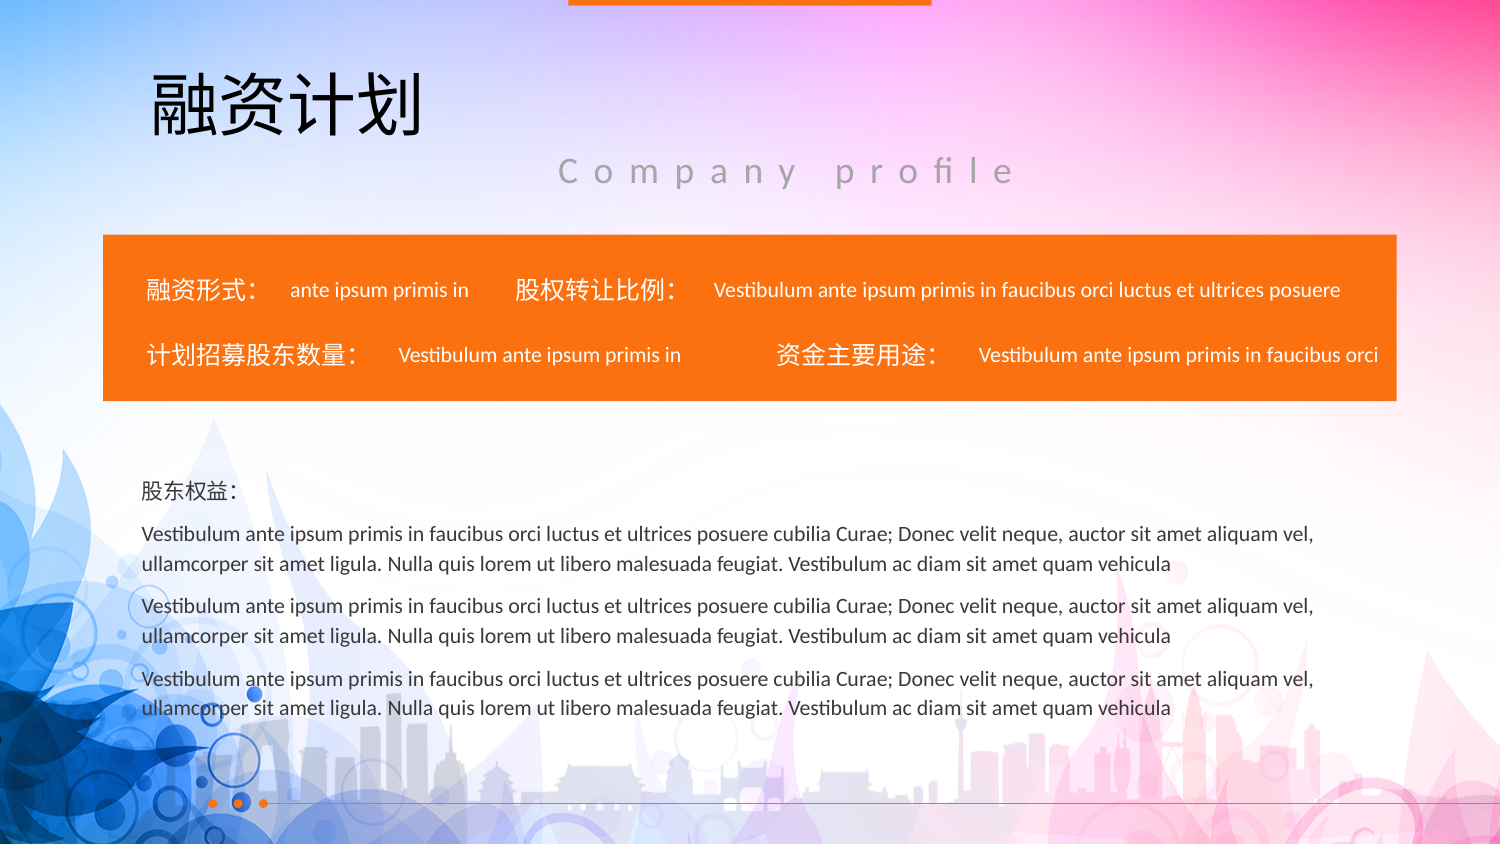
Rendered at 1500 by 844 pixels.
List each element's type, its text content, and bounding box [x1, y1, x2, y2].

text_box Company profile [543, 138, 1028, 199]
text_box 股东权益： Vestibulum ante ipsum primis in faucibus orci luctus et ultrices posuere cubilia Curae; Donec velit neque, auctor sit amet aliquam vel, ullamcorper sit amet ligula. Nulla quis lorem ut libero malesuada feugiat. Vestibulum ac diam sit amet quam vehicula Vestibulum ante ipsum primis in faucibus orci luctus et ultrices posuere cubilia Curae; Donec velit neque, auctor sit amet aliquam vel, ullamcorper sit amet ligula. Nulla quis lorem ut libero malesuada feugiat. Vestibulum ac diam sit amet quam vehicula Vestibulum ante ipsum primis in faucibus orci luctus et ultrices posuere cubilia Curae; Donec velit neque, auctor sit amet aliquam vel, ullamcorper sit amet ligula. Nulla quis lorem ut libero malesuada feugiat. Vestibulum ac diam sit amet quam vehicula [126, 466, 1390, 728]
title 融资计划 [103, 26, 1380, 190]
picture [0, 0, 1500, 844]
text_box 股权转让比例： [500, 266, 706, 312]
text_box Vestibulum ante ipsum primis in faucibus orci [964, 333, 1395, 375]
text_box Vestibulum ante ipsum primis in faucibus orci luctus et ultrices posuere [699, 268, 1425, 310]
text_box Vestibulum ante ipsum primis in [383, 333, 697, 375]
text_box 融资形式： [131, 266, 287, 312]
text_box 资金主要用途： [761, 331, 967, 377]
text_box ante ipsum primis in [275, 268, 485, 310]
text_box 计划招募股东数量： [131, 331, 387, 377]
text_box [102, 233, 1398, 402]
